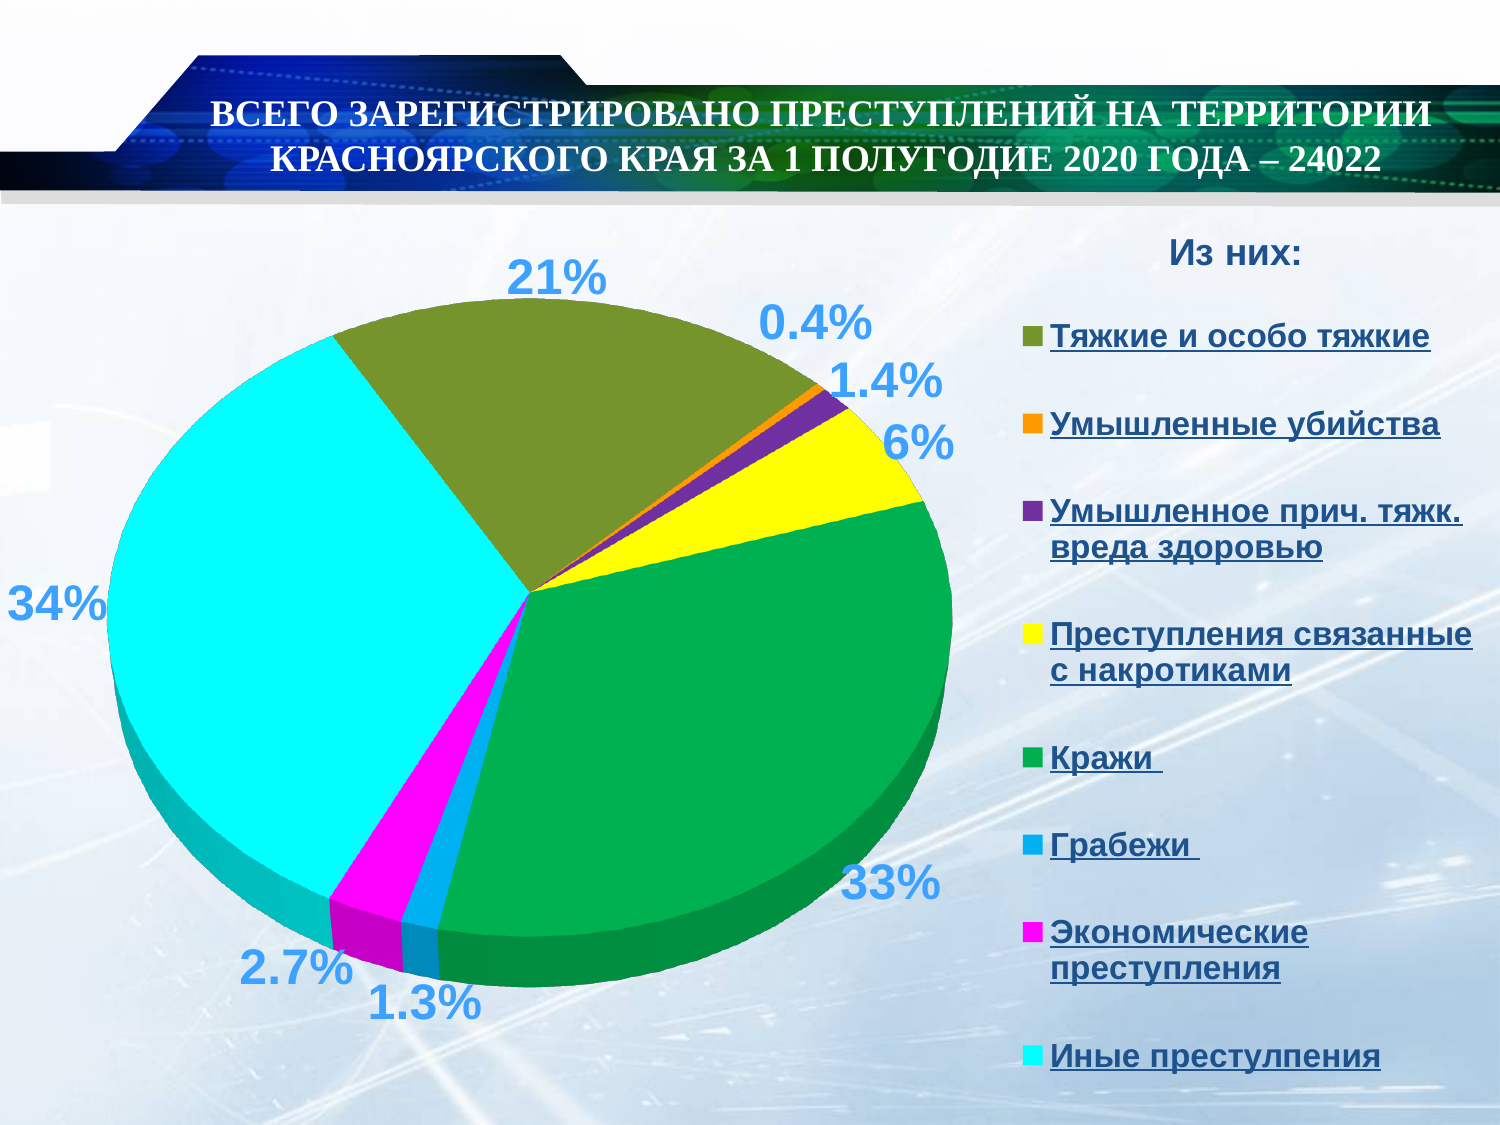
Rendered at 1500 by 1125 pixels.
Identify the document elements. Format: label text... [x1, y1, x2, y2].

chart [0, 198, 1500, 1125]
picture [0, 0, 1500, 198]
text_box ВСЕГО ЗАРЕГИСТРИРОВАНО ПРЕСТУПЛЕНИЙ НА ТЕРРИТОРИИ КРАСНОЯРСКОГО КРАЯ ЗА 1 ПОЛУГОДИЕ 2020 ГОДА – 24022 [175, 81, 1477, 187]
